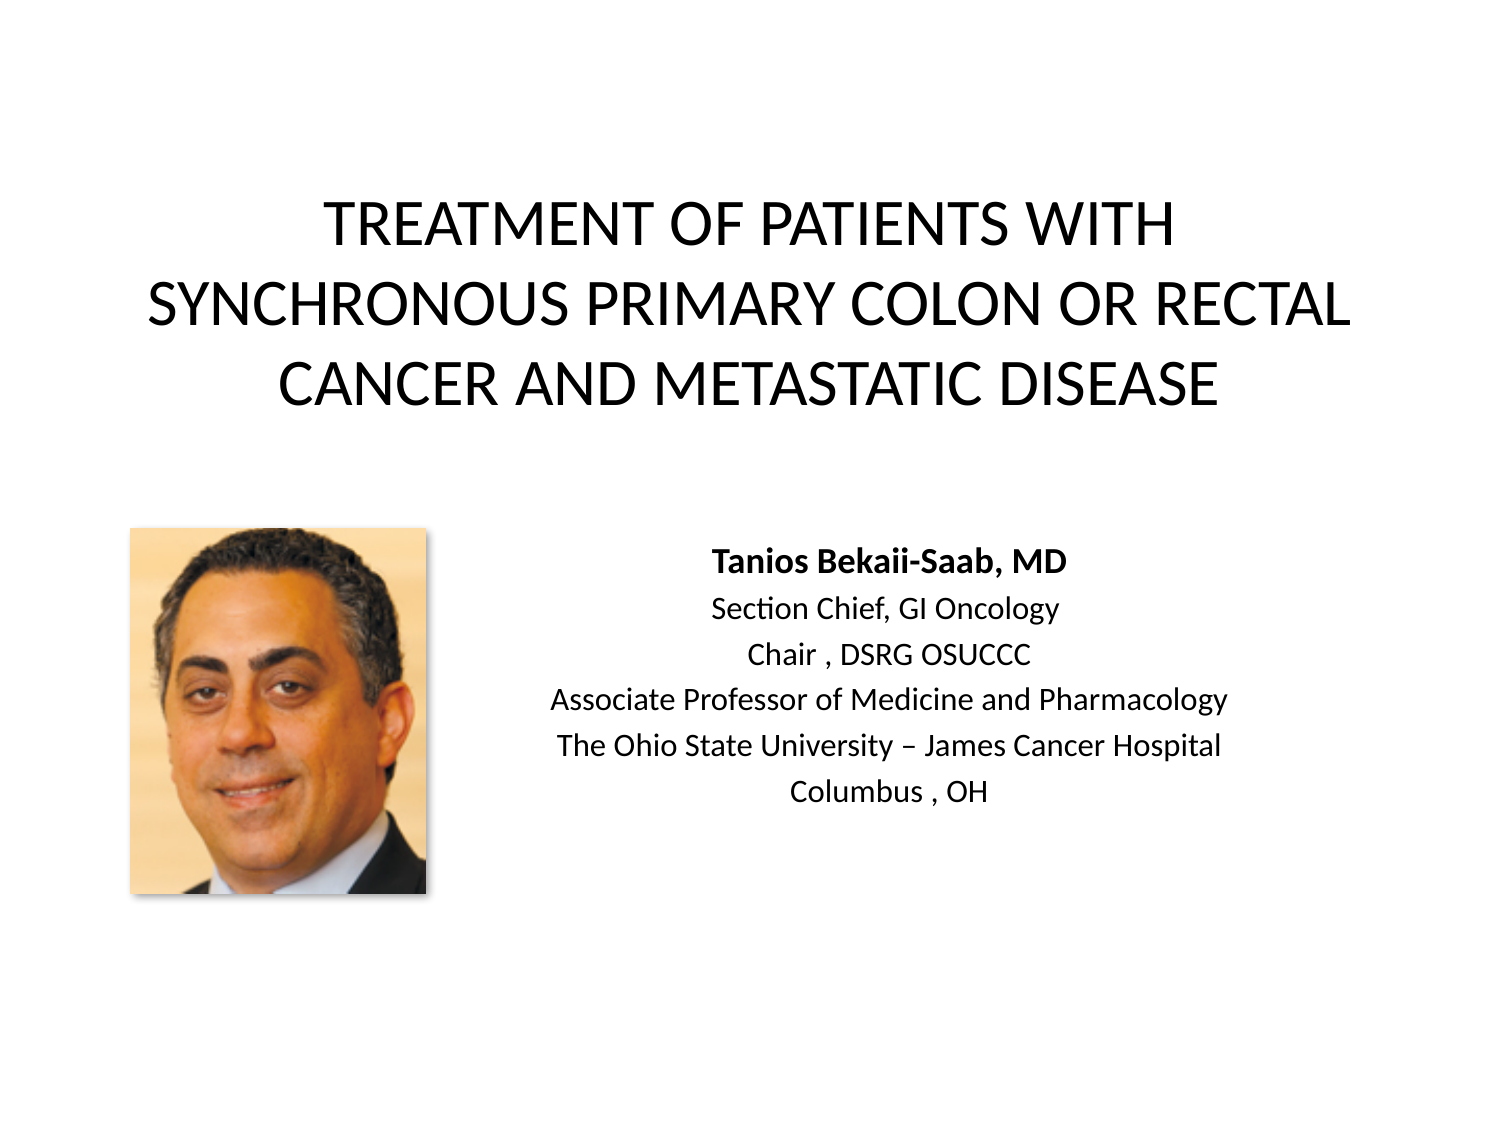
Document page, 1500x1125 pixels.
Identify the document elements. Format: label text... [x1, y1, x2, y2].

subtitle Tanios Bekaii-Saab, MD Section Chief, GI Oncology Chair , DSRG OSUCCC Associate Professor of Medicine and Pharmacology The Ohio State University – James Cancer Hospital Columbus , OH [440, 528, 1339, 817]
picture [129, 528, 427, 894]
title TREATMENT OF PATIENTS WITH SYNCHRONOUS PRIMARY COLON OR RECTAL CANCER AND METASTATIC DISEASE [112, 177, 1388, 420]
